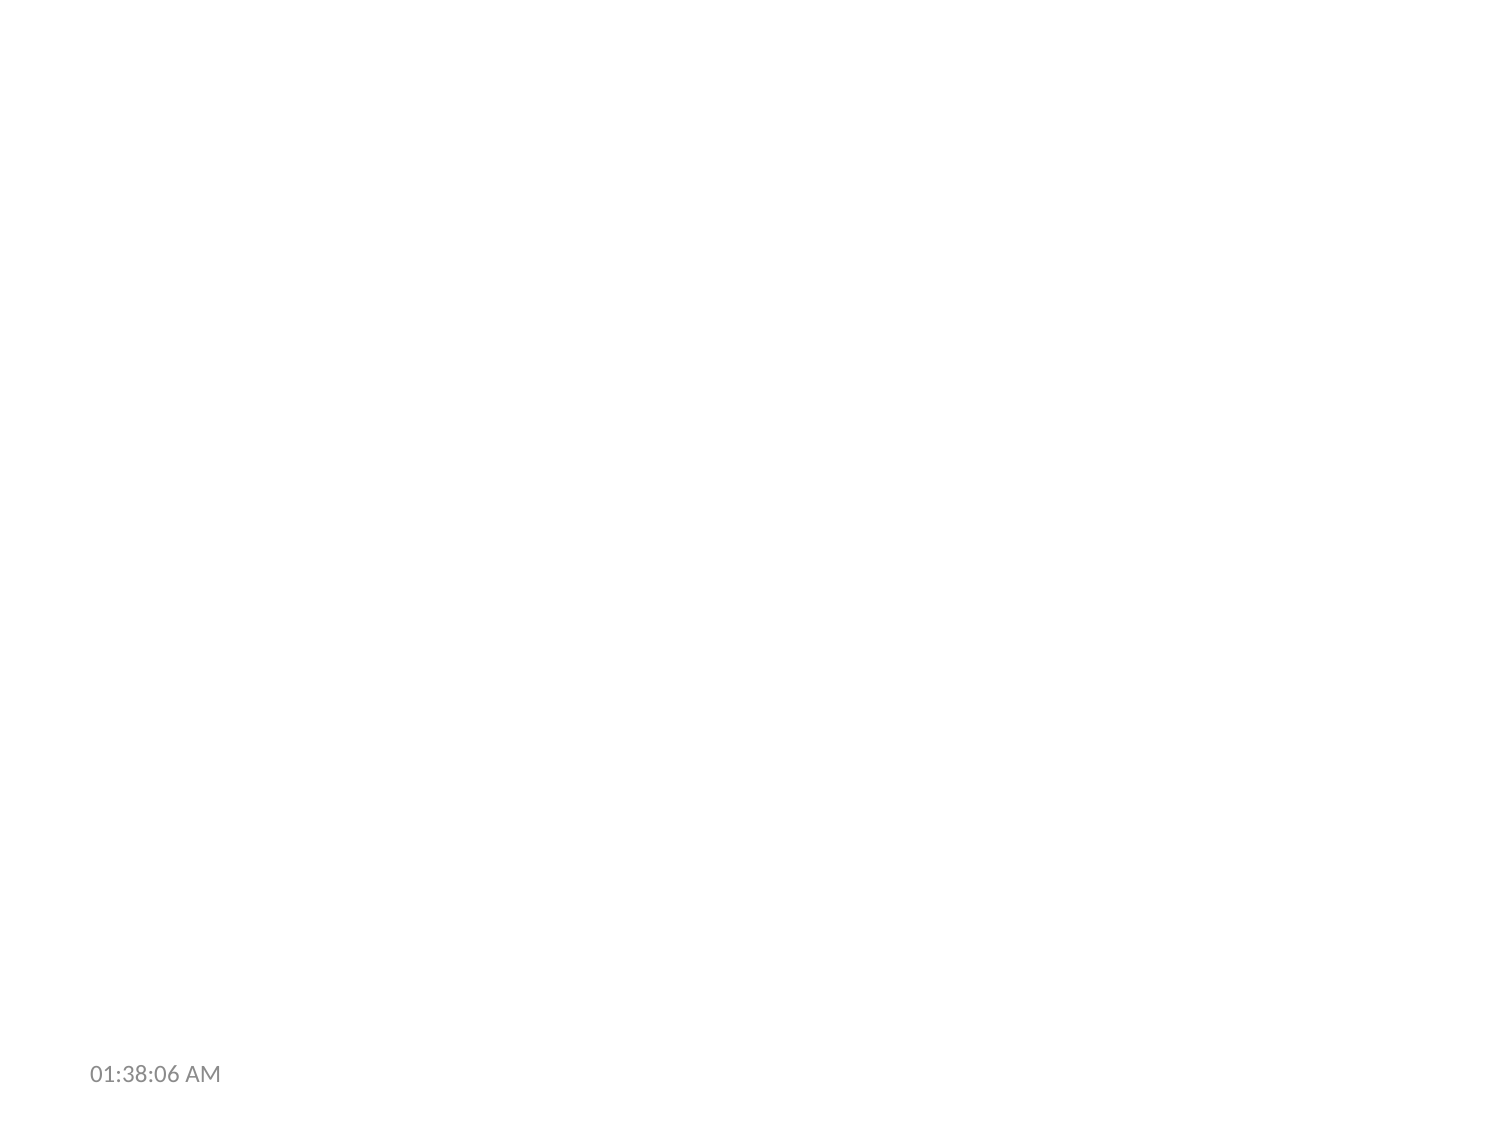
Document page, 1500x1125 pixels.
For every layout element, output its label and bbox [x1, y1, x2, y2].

slide_number [75, 1042, 425, 1103]
